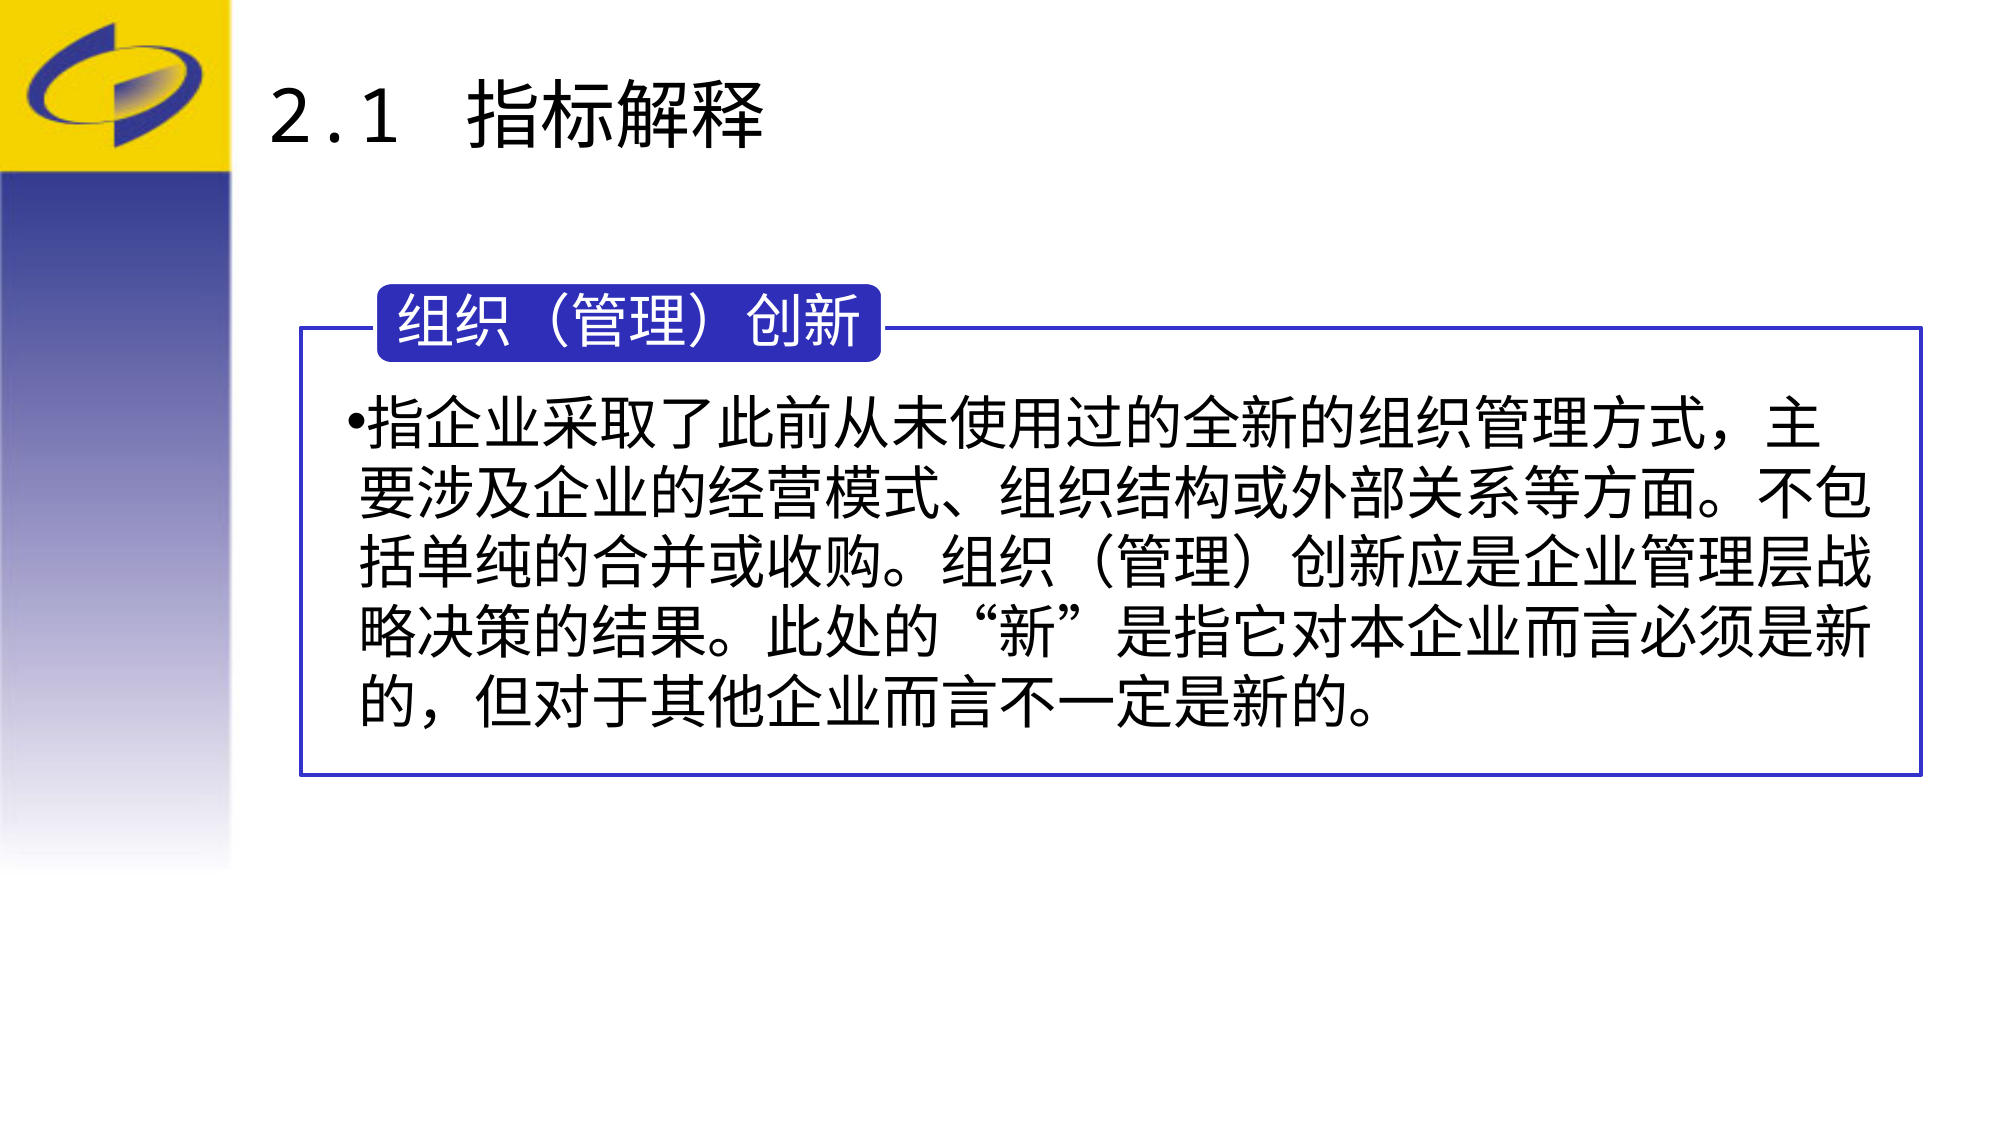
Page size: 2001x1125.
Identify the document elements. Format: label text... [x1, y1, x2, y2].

text_box 组织（管理）创新 [373, 279, 886, 367]
title 2.1 指标解释 [252, 39, 1870, 185]
picture [0, 0, 2000, 1125]
text_box 指企业采取了此前从未使用过的全新的组织管理方式，主要涉及企业的经营模式、组织结构或外部关系等方面。不包括单纯的合并或收购。组织（管理）创新应是企业管理层战略决策的结果。此处的“新”是指它对本企业而言必须是新的，但对于其他企业而言不一定是新的。 [299, 326, 1923, 777]
